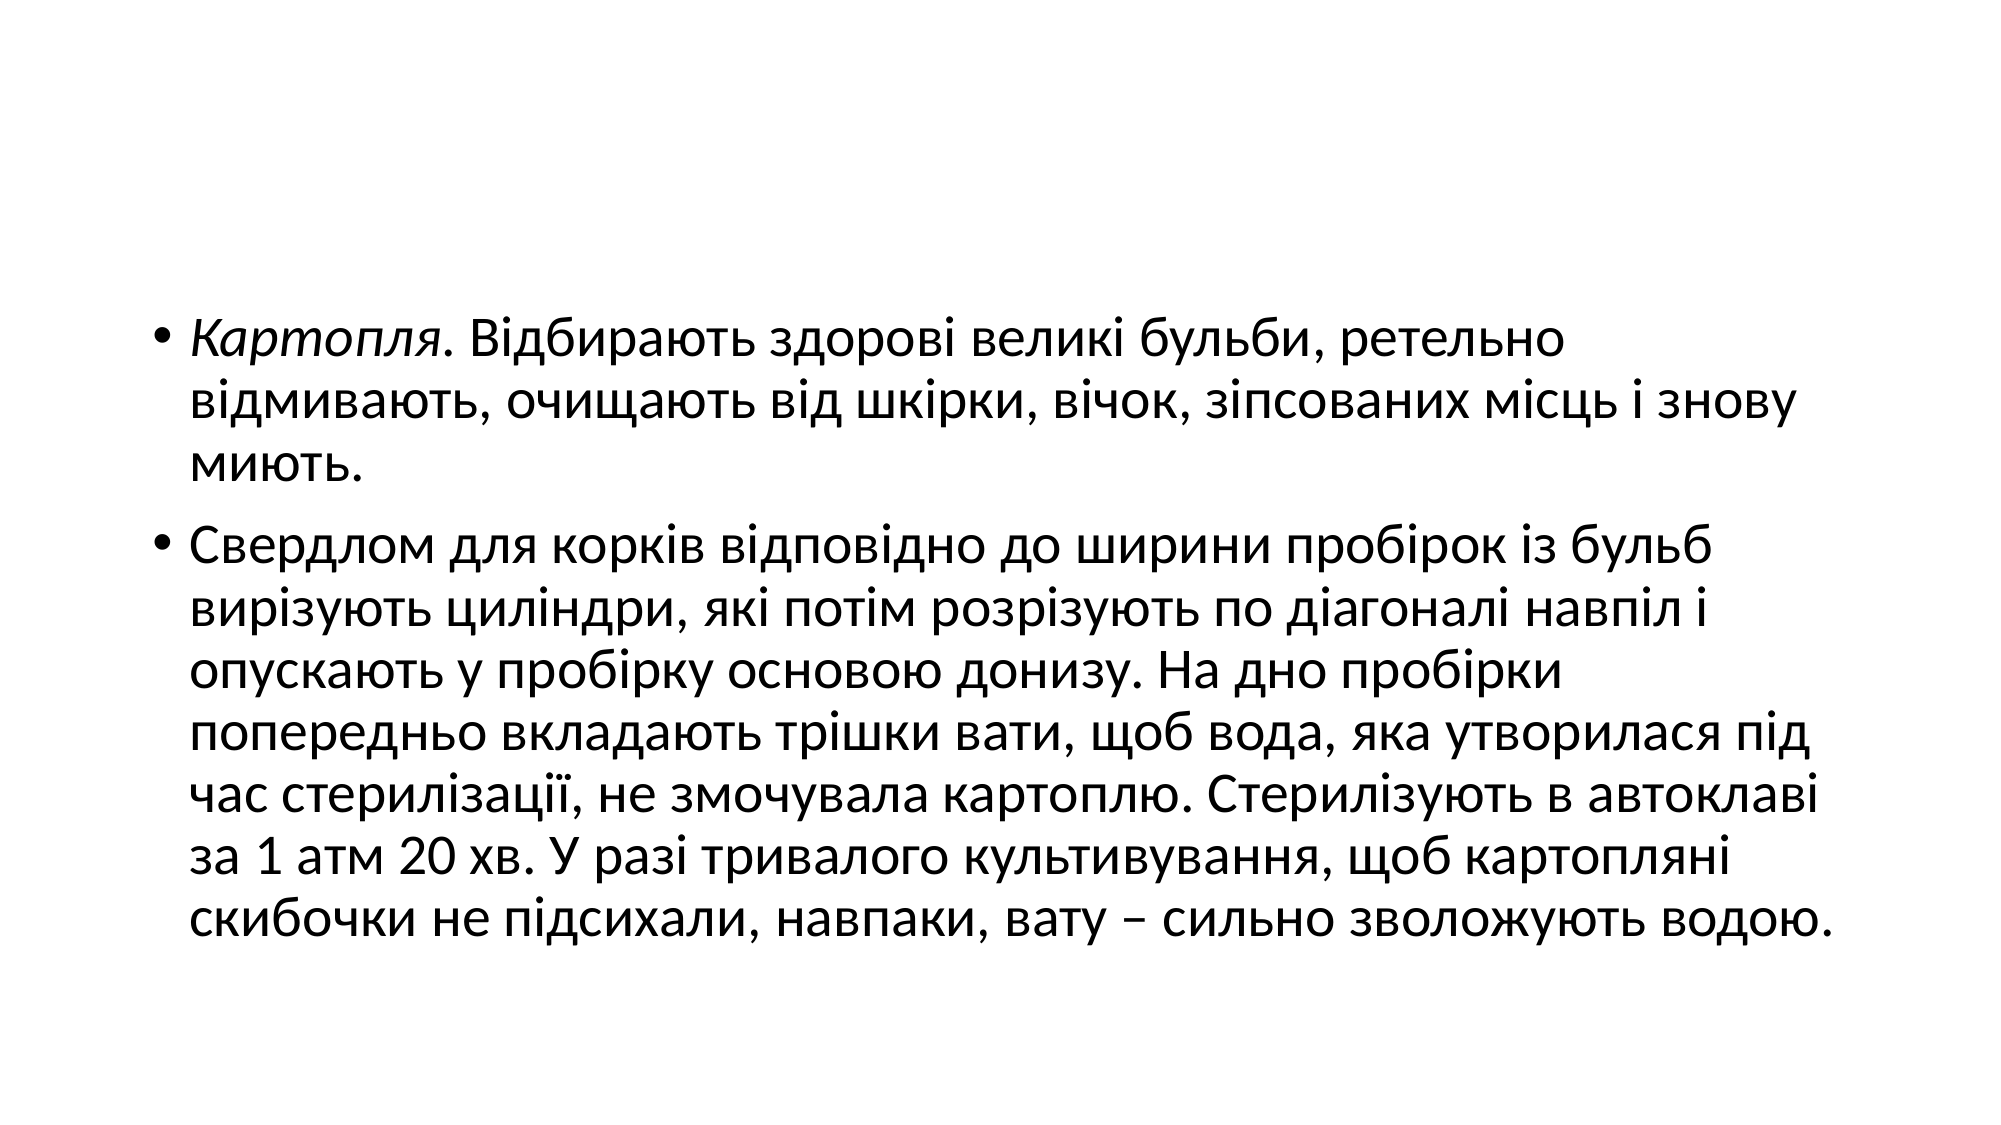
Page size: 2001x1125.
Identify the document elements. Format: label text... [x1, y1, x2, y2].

list Картопля. Відбирають здорові великі бульби, ретельно відмивають, очищають від шкірки, вічок, зіпсованих місць і знову миють. Свердлом для корків відповідно до ширини пробірок із бульб вирізують циліндри, які потім розрізують по діагоналі навпіл і опускають у пробірку основою донизу. На дно пробірки попередньо вкладають трішки вати, щоб вода, яка утворилася під час стерилізації, не змочувала картоплю. Стерилізують в автоклаві за 1 атм 20 хв. У разі тривалого культивування, щоб картопляні скибочки не підсихали, навпаки, вату – сильно зволожують водою. [137, 299, 1863, 1014]
